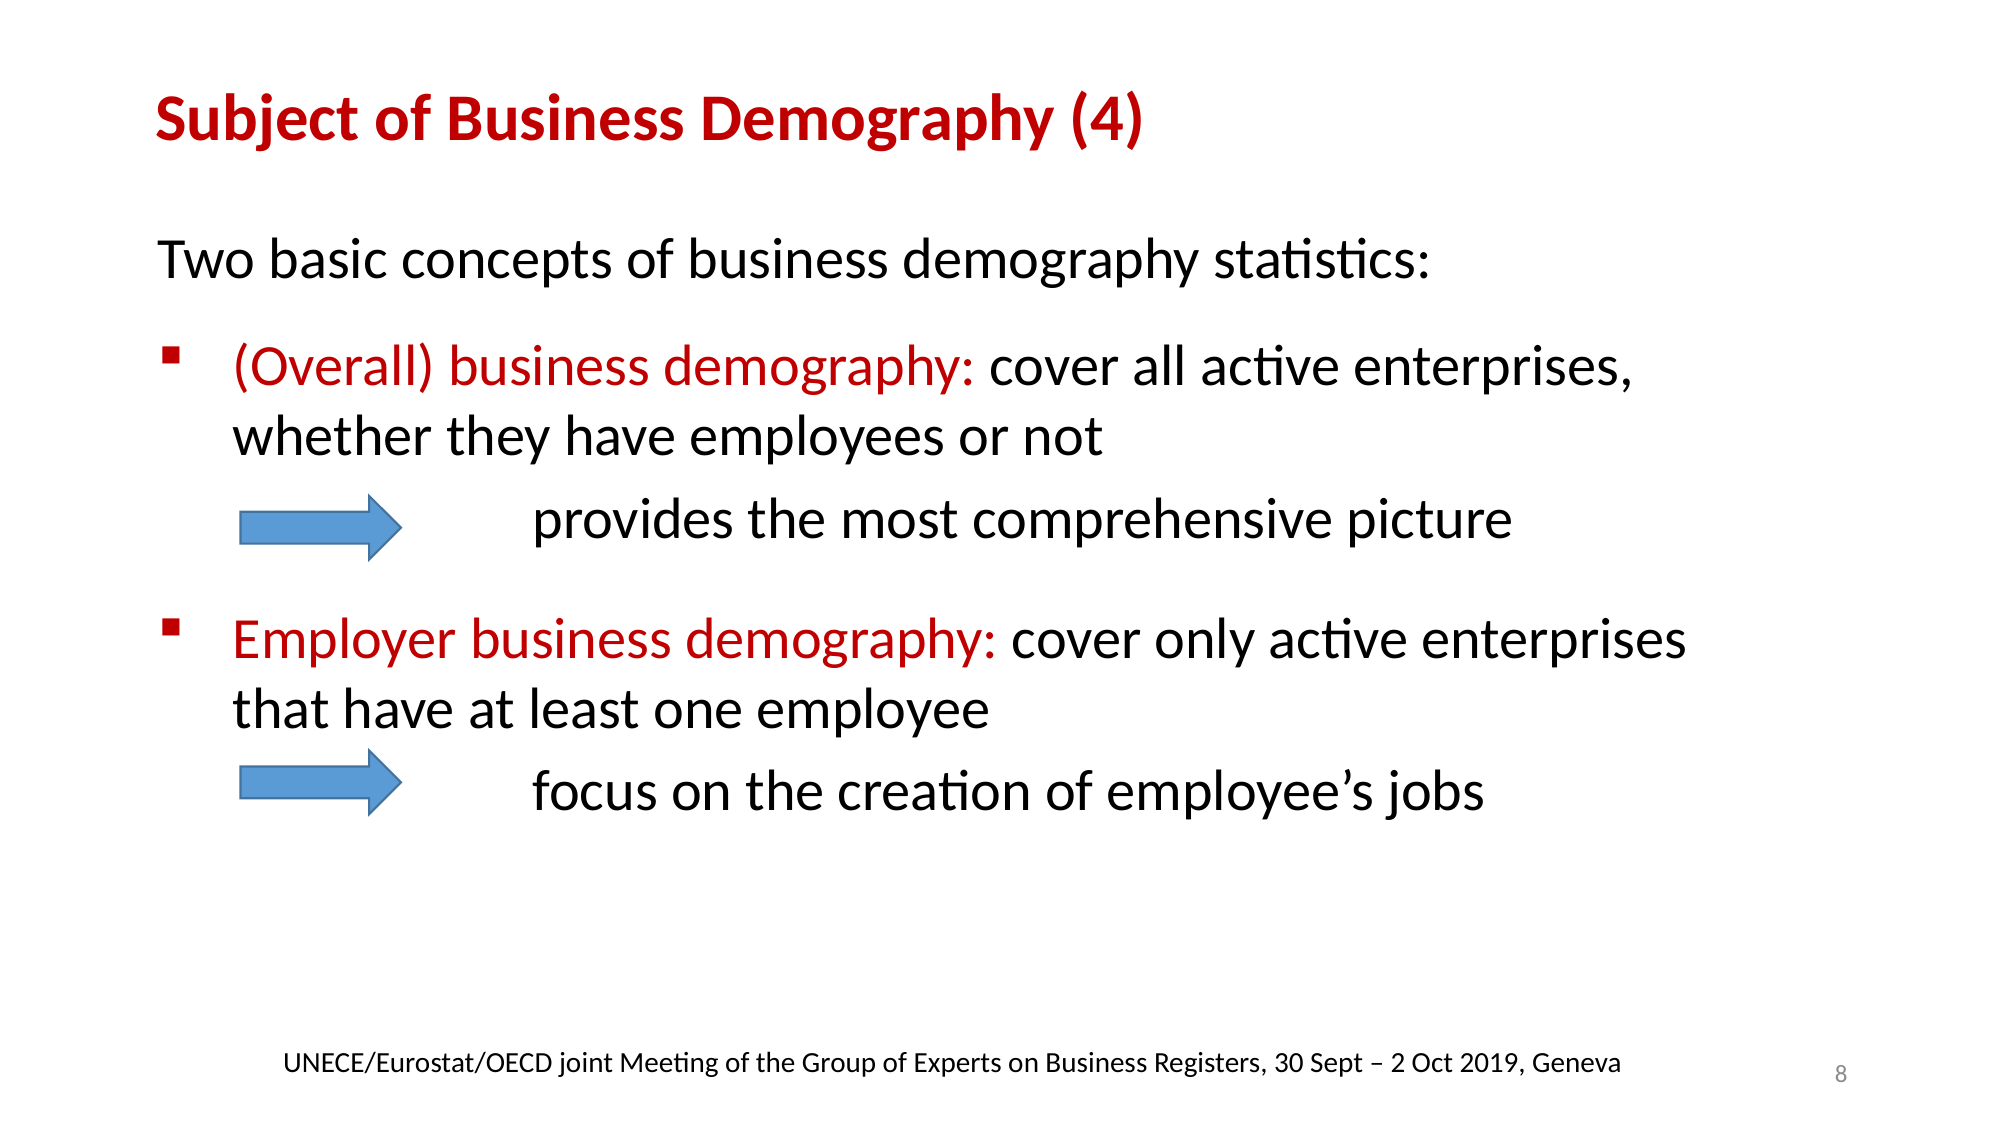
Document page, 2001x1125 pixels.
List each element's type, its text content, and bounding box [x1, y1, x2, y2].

text_box [239, 493, 403, 562]
footer UNECE/Eurostat/OECD joint Meeting of the Group of Experts on Business Registers, 30 Sept – 2 Oct 2019, Geneva [260, 1030, 1646, 1091]
slide_number 8 [1412, 1042, 1863, 1103]
text_box [239, 748, 403, 817]
text_box Two basic concepts of business demography statistics: (Overall) business demography: cover all active enterprises, whether they have employees or not provides the most comprehensive picture Employer business demography: cover only active enterprises that have at least one employee focus on the creation of employee’s jobs [142, 212, 1808, 830]
title Subject of Business Demography (4) [140, 71, 1646, 167]
